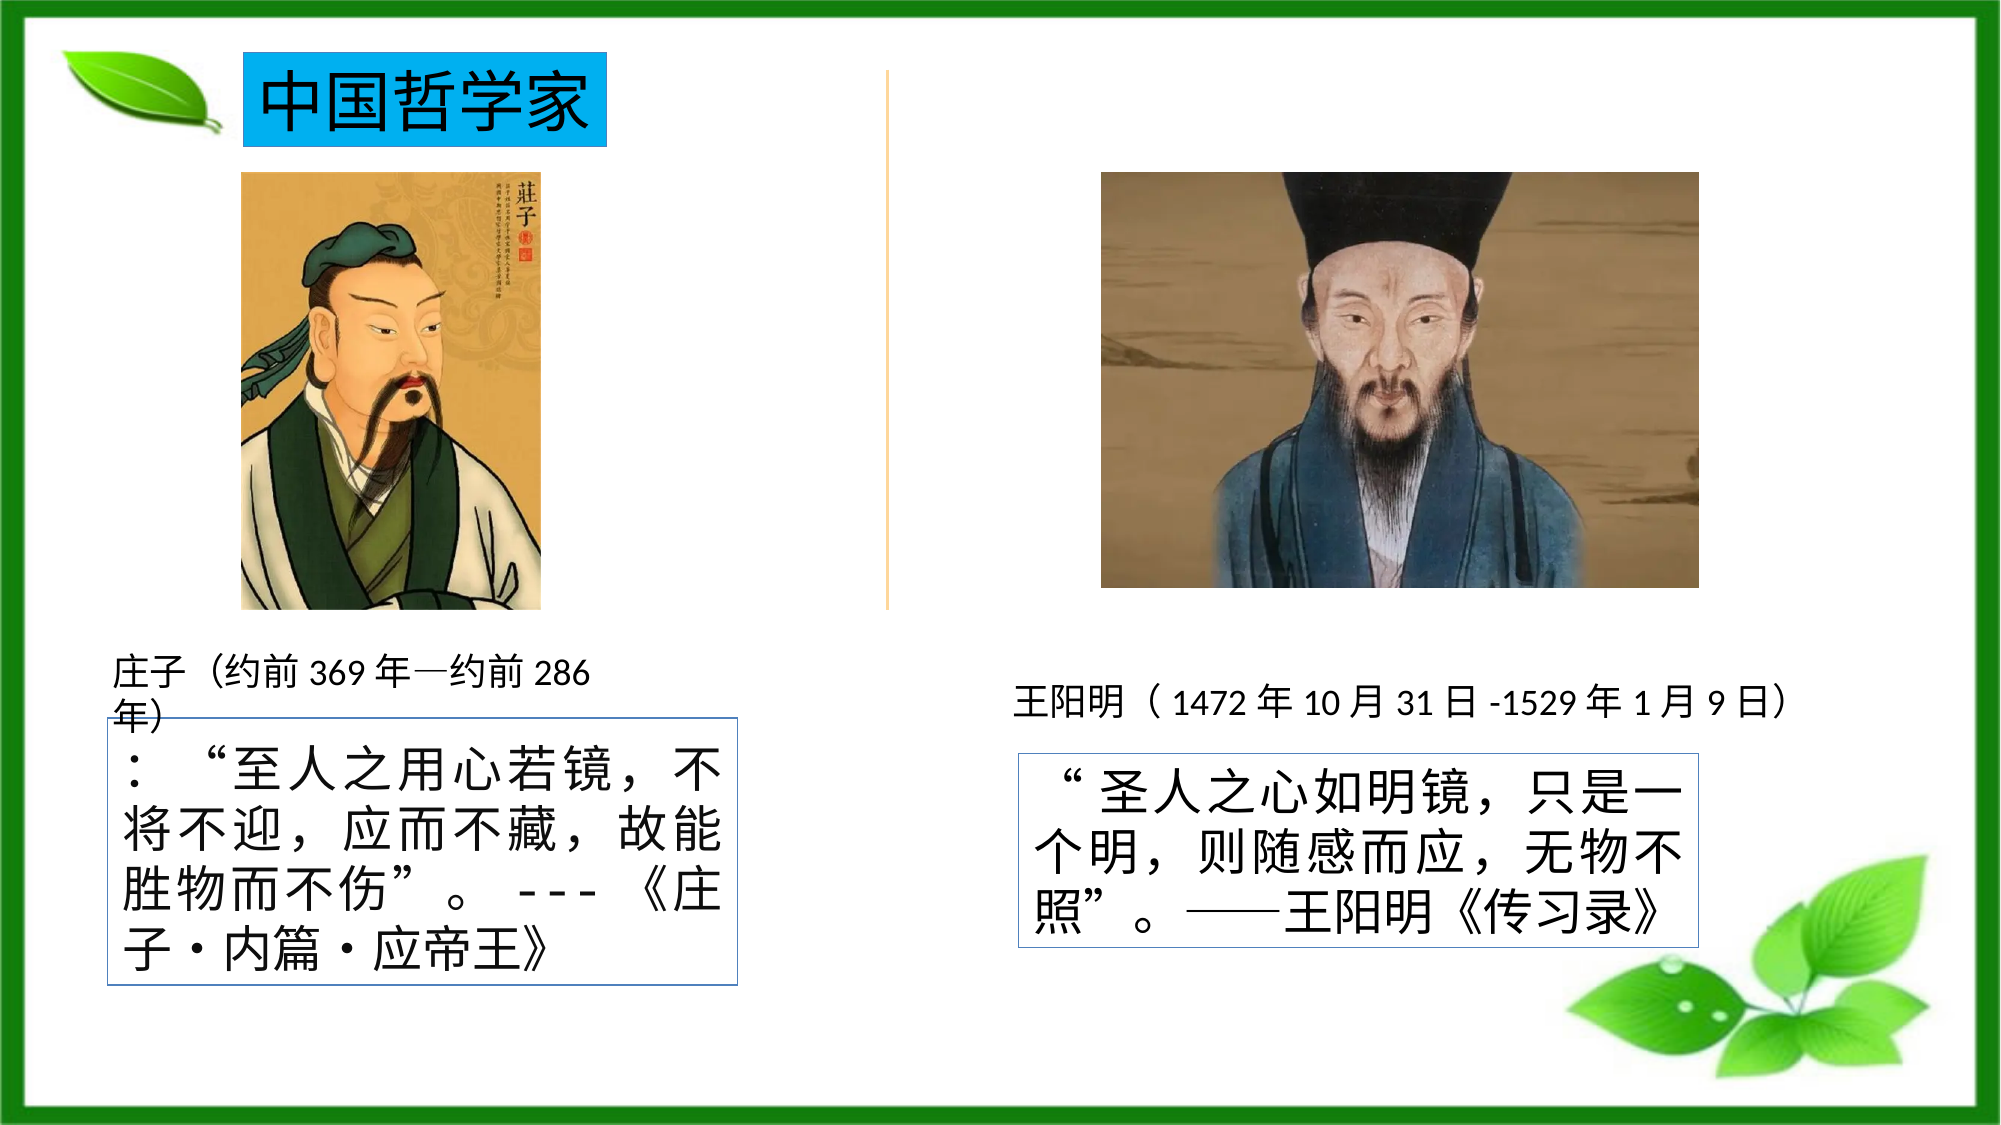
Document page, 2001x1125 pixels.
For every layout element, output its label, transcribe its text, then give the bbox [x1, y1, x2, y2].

text_box 王阳明（1472年10月31日-1529年1月9日） [997, 670, 1825, 731]
text_box 庄子（约前369年—约前286年） [97, 640, 648, 746]
text_box “圣人之心如明镜，只是一个明，则随感而应，无物不照”。——王阳明《传习录》 [1018, 753, 1699, 948]
picture [0, 0, 2001, 1125]
title ：“至人之用心若镜，不将不迎，应而不藏，故能胜物而不伤”。---《庄子•内篇•应帝王》 [107, 717, 738, 986]
text_box 中国哲学家 [243, 52, 607, 147]
